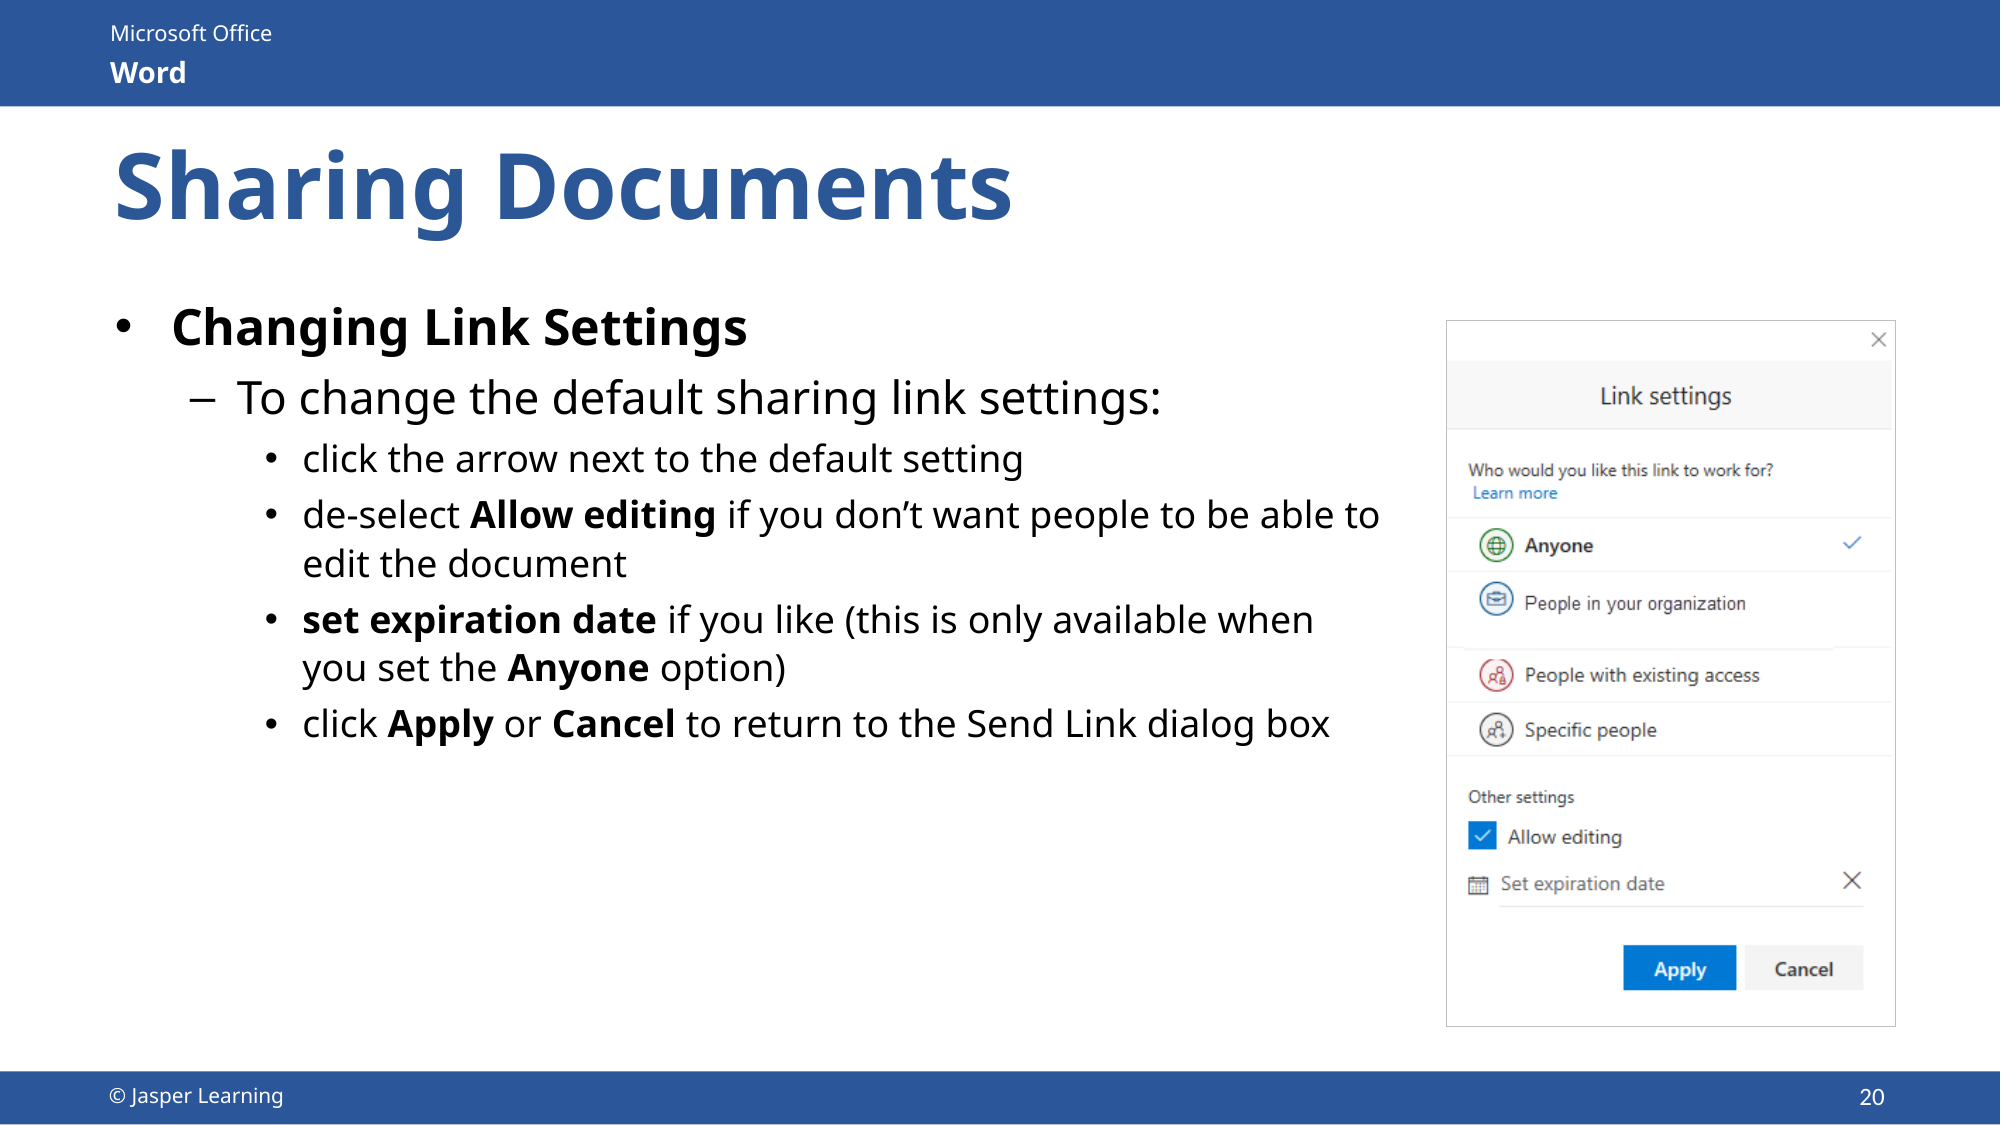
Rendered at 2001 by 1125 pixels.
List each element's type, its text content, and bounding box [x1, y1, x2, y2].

picture [1446, 320, 1896, 1028]
list Changing Link Settings To change the default sharing link settings: click the arrow next to the default setting de-select Allow editing if you don’t want people to be able to edit the document set expiration date if you like (this is only available when you set the Anyone option) click Apply or Cancel to return to the Send Link dialog box [99, 283, 1400, 1026]
title Sharing Documents [99, 118, 1866, 248]
footer © Jasper Learning [94, 1066, 769, 1125]
slide_number 20 [1433, 1065, 1900, 1125]
